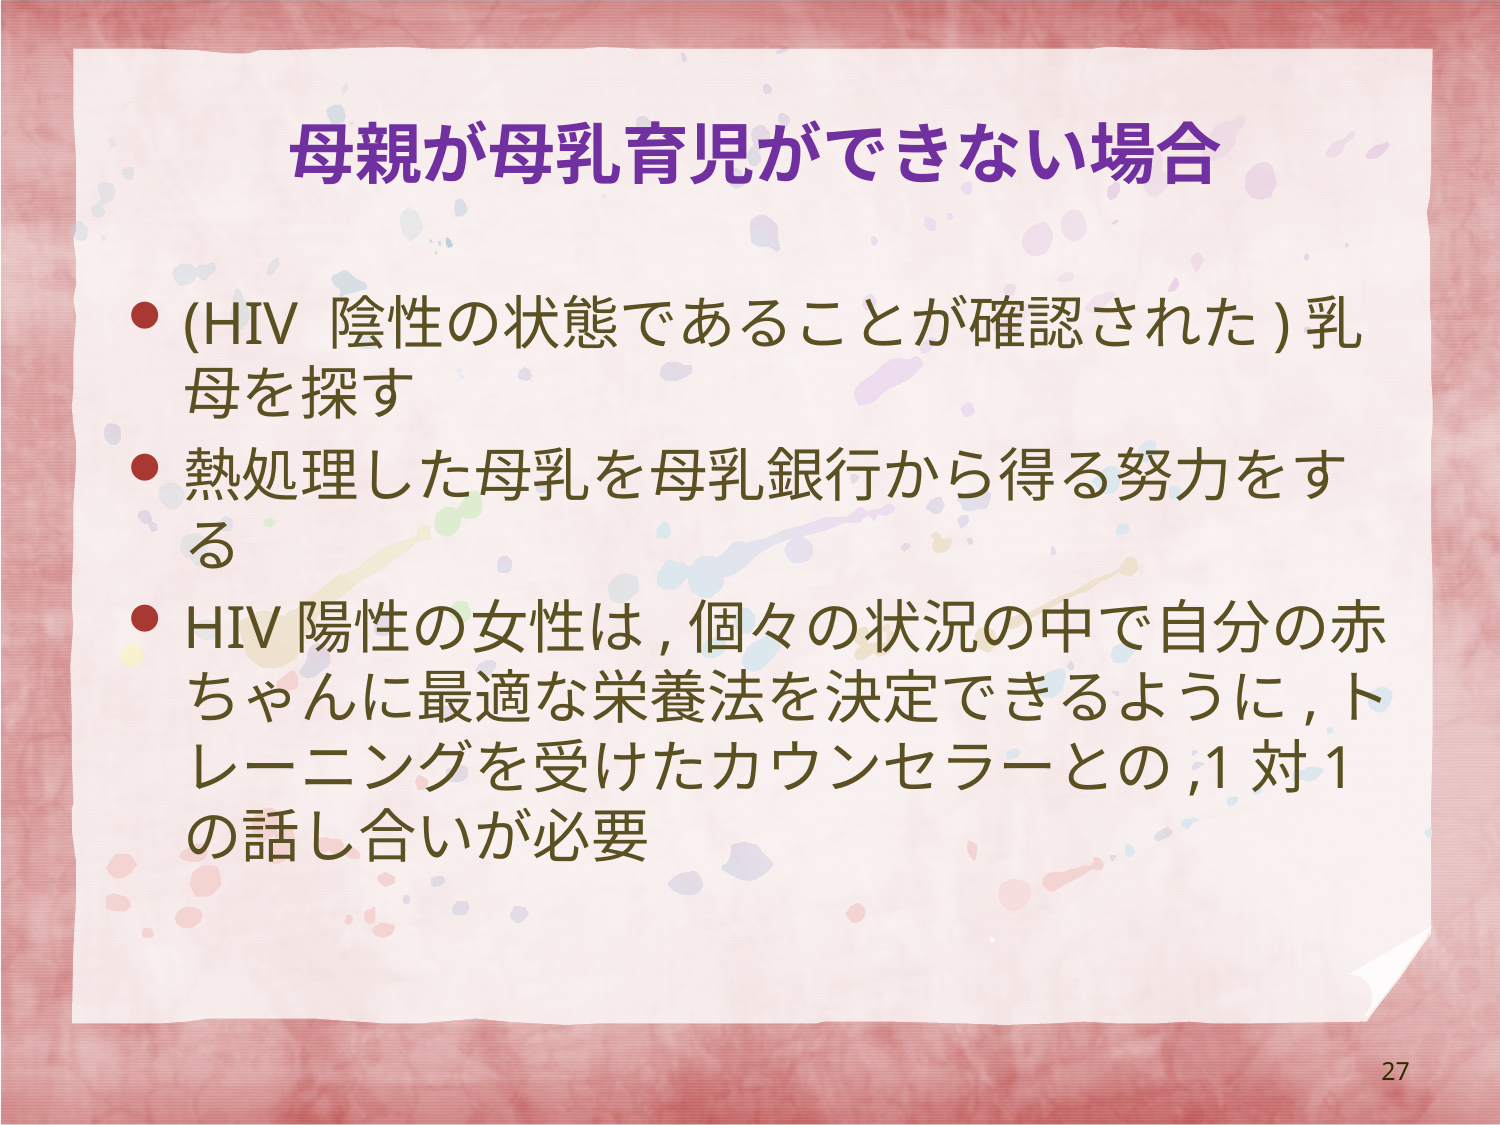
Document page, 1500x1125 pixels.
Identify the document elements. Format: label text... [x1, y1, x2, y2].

title 母親が母乳育児ができない場合 [152, 93, 1360, 212]
picture [0, 0, 1500, 1125]
slide_number 27 [1074, 1042, 1425, 1103]
list (HIV 陰性の状態であることが確認された)乳母を探す 熱処理した母乳を母乳銀行から得る努力をする HIV陽性の女性は,個々の状況の中で自分の赤ちゃんに最適な栄養法を決定できるように,トレーニングを受けたカウンセラーとの,1対1の話し合いが必要 [111, 278, 1412, 954]
